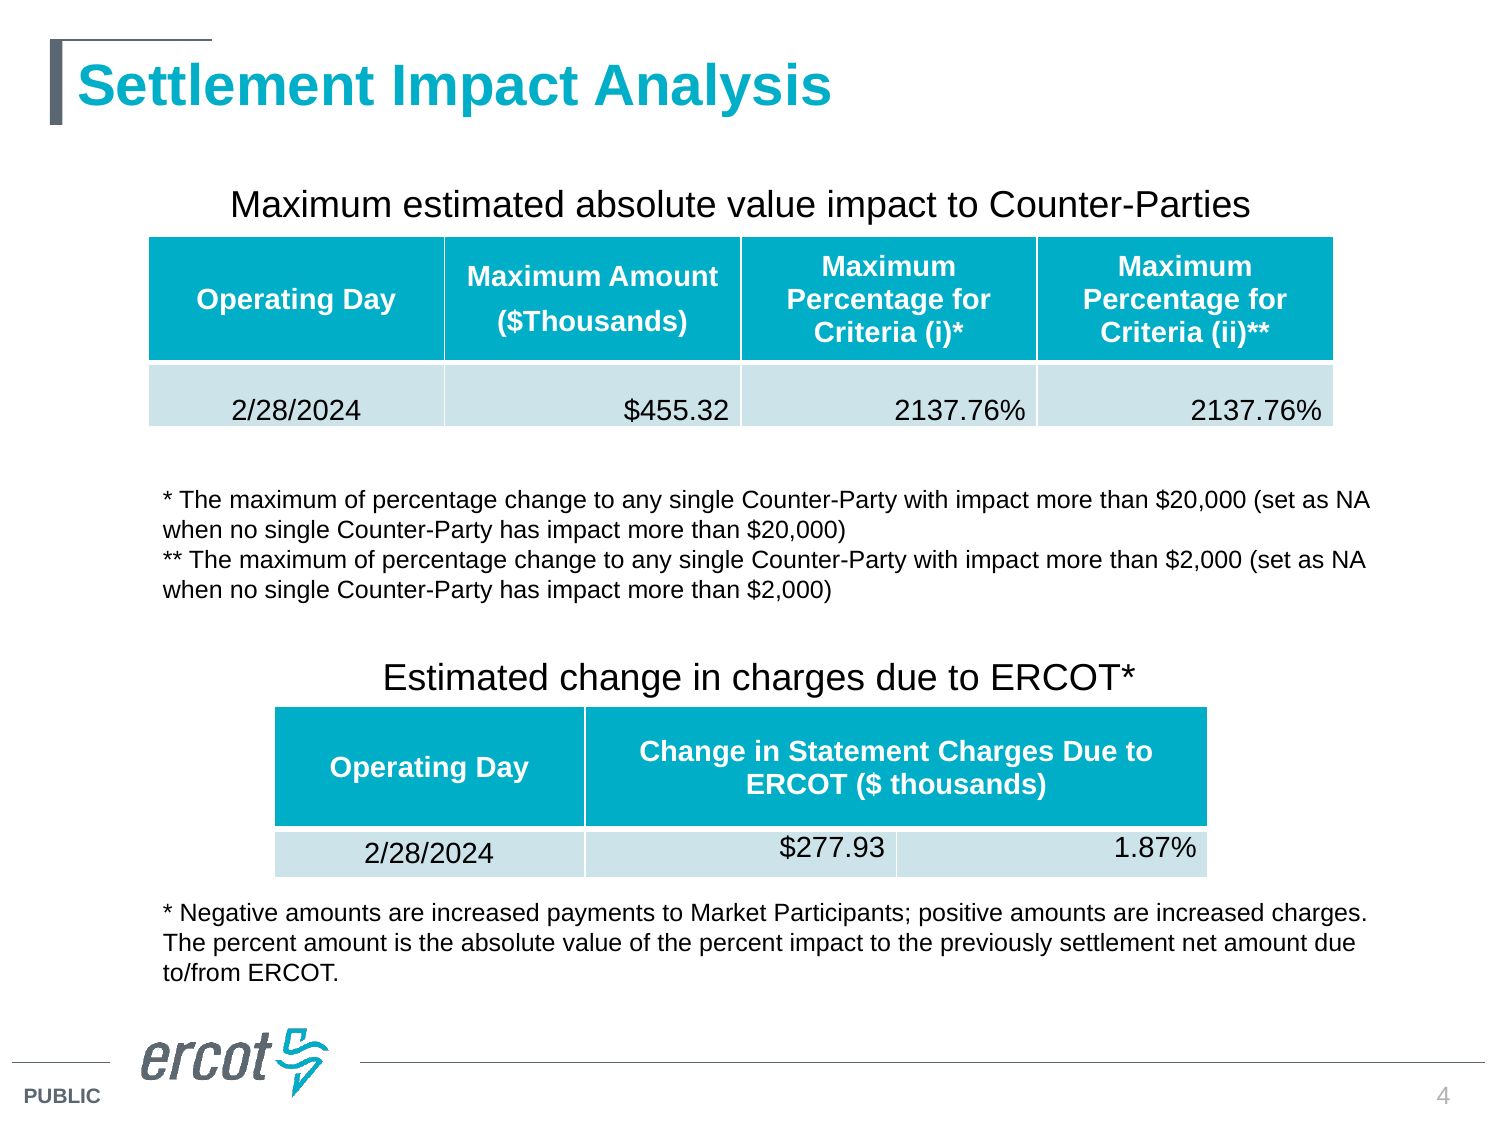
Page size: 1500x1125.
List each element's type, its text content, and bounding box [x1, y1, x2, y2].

table_header Maximum Amount ($Thousands) [445, 237, 740, 360]
text_box * The maximum of percentage change to any single Counter-Party with impact more than $20,000 (set as NA when no single Counter-Party has impact more than $20,000) ** The maximum of percentage change to any single Counter-Party with impact more than $2,000 (set as NA when no single Counter-Party has impact more than $2,000) [148, 475, 1400, 611]
table_cell 2/28/2024 [275, 832, 584, 877]
table_header Change in Statement Charges Due to ERCOT ($ thousands) [586, 707, 1207, 826]
table_header Operating Day [149, 237, 444, 360]
table_header Operating Day [275, 707, 584, 826]
text_box Maximum estimated absolute value impact to Counter-Parties [215, 172, 1267, 232]
text_box * Negative amounts are increased payments to Market Participants; positive amounts are increased charges. The percent amount is the absolute value of the percent impact to the previously settlement net amount due to/from ERCOT. [148, 889, 1400, 1024]
slide_number 4 [1400, 1076, 1488, 1113]
table_cell $455.32 [445, 365, 740, 426]
table_cell 2/28/2024 [149, 365, 444, 426]
table_header Maximum Percentage for Criteria (i)* [742, 237, 1036, 360]
picture [137, 1024, 332, 1100]
table_cell 2137.76% [742, 365, 1036, 426]
table_cell 2137.76% [1038, 365, 1333, 426]
table_cell 1.87% [897, 832, 1207, 877]
text_box Estimated change in charges due to ERCOT* [367, 645, 1151, 706]
list [50, 140, 1450, 1000]
table_cell $277.93 [586, 832, 896, 877]
table_header Maximum Percentage for Criteria (ii)** [1038, 237, 1333, 360]
title Settlement Impact Analysis [62, 39, 1450, 125]
